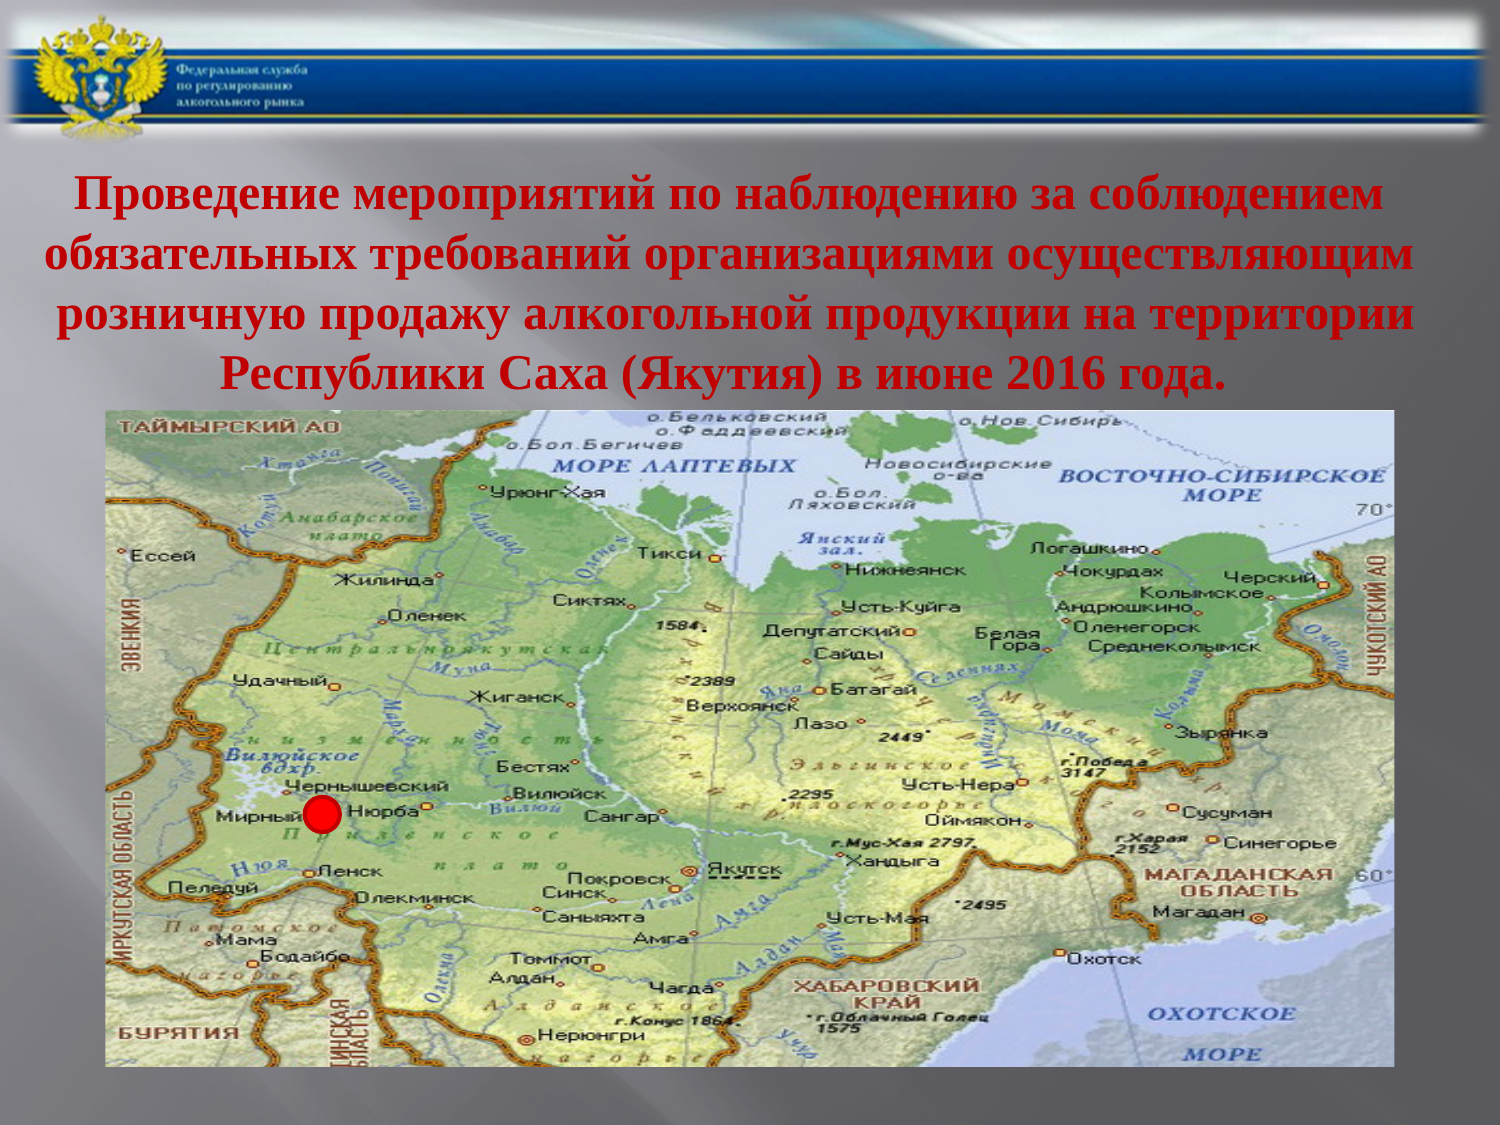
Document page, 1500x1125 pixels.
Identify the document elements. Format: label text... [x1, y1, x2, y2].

text_box [937, 336, 1455, 919]
text_box Проведение мероприятий по наблюдению за соблюдением обязательных требований организациями осуществляющим розничную продажу алкогольной продукции на территории Республики Саха (Якутия) в июне 2016 года. [23, 190, 1435, 408]
picture [0, 0, 1497, 150]
picture [105, 409, 1395, 1068]
